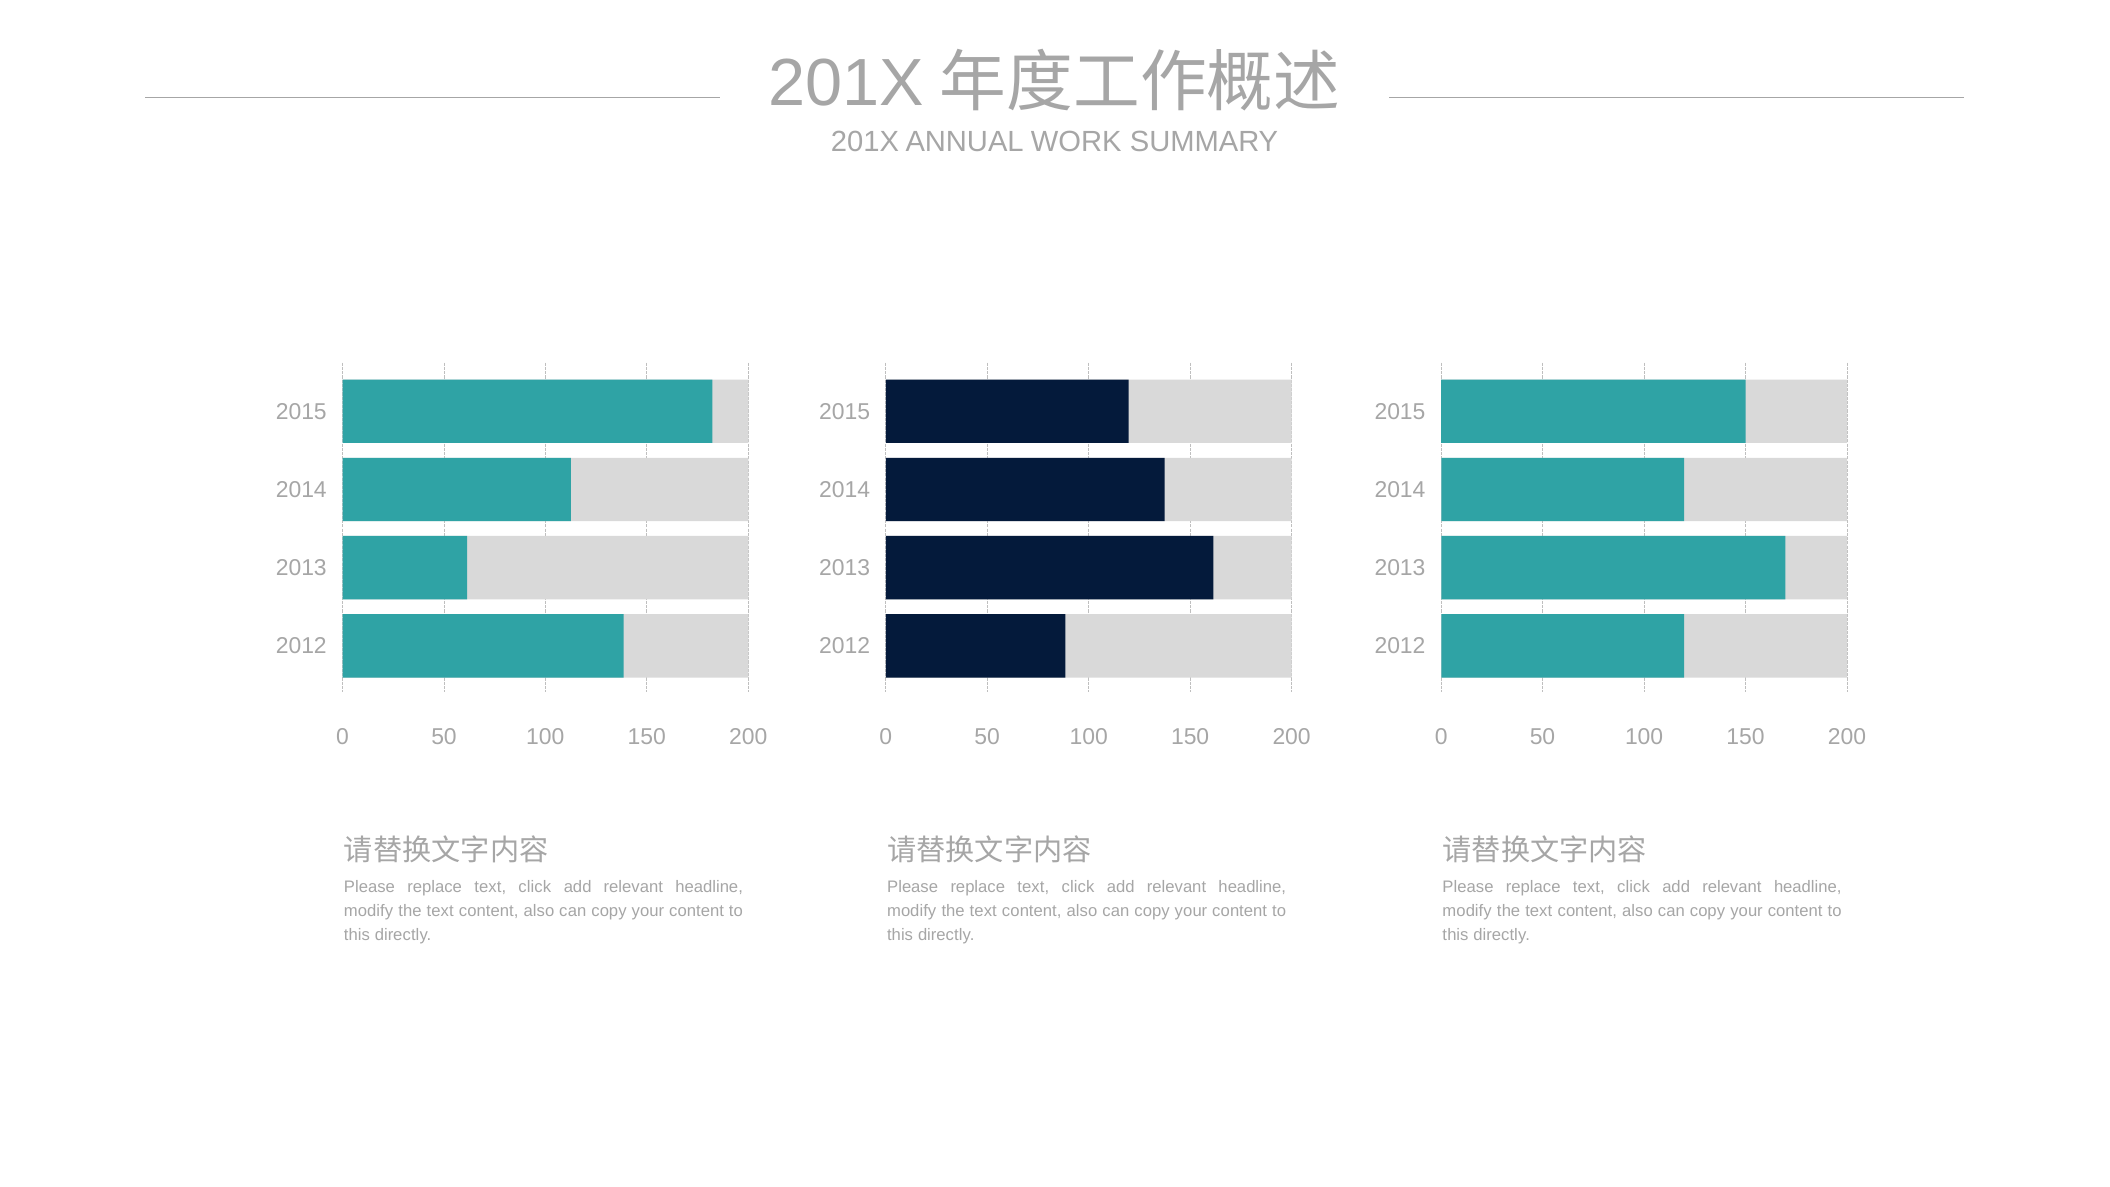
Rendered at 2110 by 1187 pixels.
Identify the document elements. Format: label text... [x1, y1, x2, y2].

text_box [1358, 362, 1882, 758]
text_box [803, 362, 1327, 758]
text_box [260, 362, 783, 758]
text_box 请替换文字内容 [343, 823, 617, 866]
text_box 201X年度工作概述 [730, 98, 1379, 119]
text_box 请替换文字内容 [1442, 823, 1716, 866]
text_box Please replace text, click add relevant headline, modify the text content, also can copy your content to this directly. [1442, 871, 1843, 944]
text_box Please replace text, click add relevant headline, modify the text content, also can copy your content to this directly. [887, 871, 1287, 944]
text_box 201X ANNUAL WORK SUMMARY [824, 122, 1285, 158]
text_box 201X年度工作概述 [730, 38, 1379, 96]
text_box Please replace text, click add relevant headline, modify the text content, also can copy your content to this directly. [343, 871, 744, 944]
text_box 请替换文字内容 [887, 823, 1161, 866]
